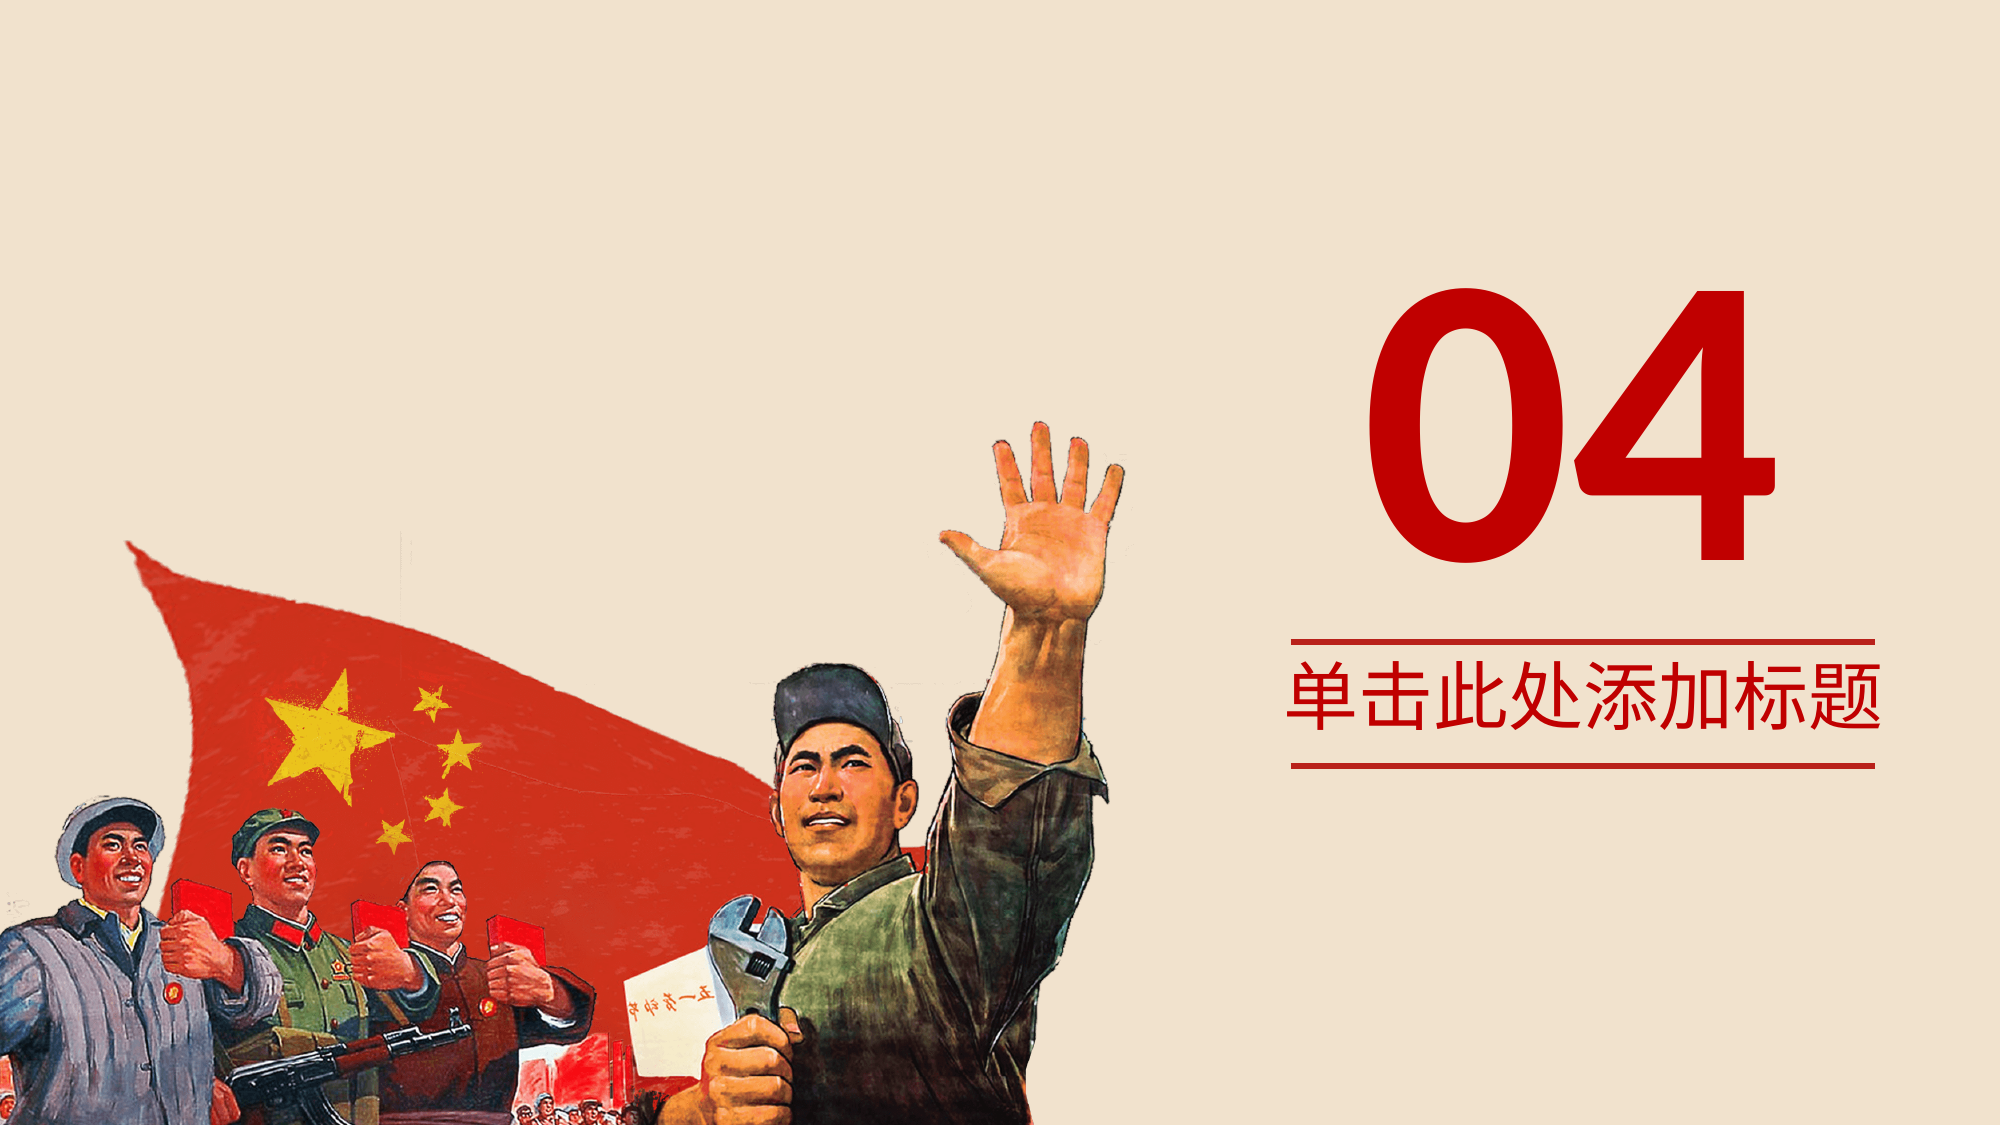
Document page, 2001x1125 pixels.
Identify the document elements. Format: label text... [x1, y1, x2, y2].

picture [0, 397, 1144, 1125]
text_box 单击此处添加标题 [1268, 642, 1944, 747]
text_box 04 [1346, 138, 2000, 651]
